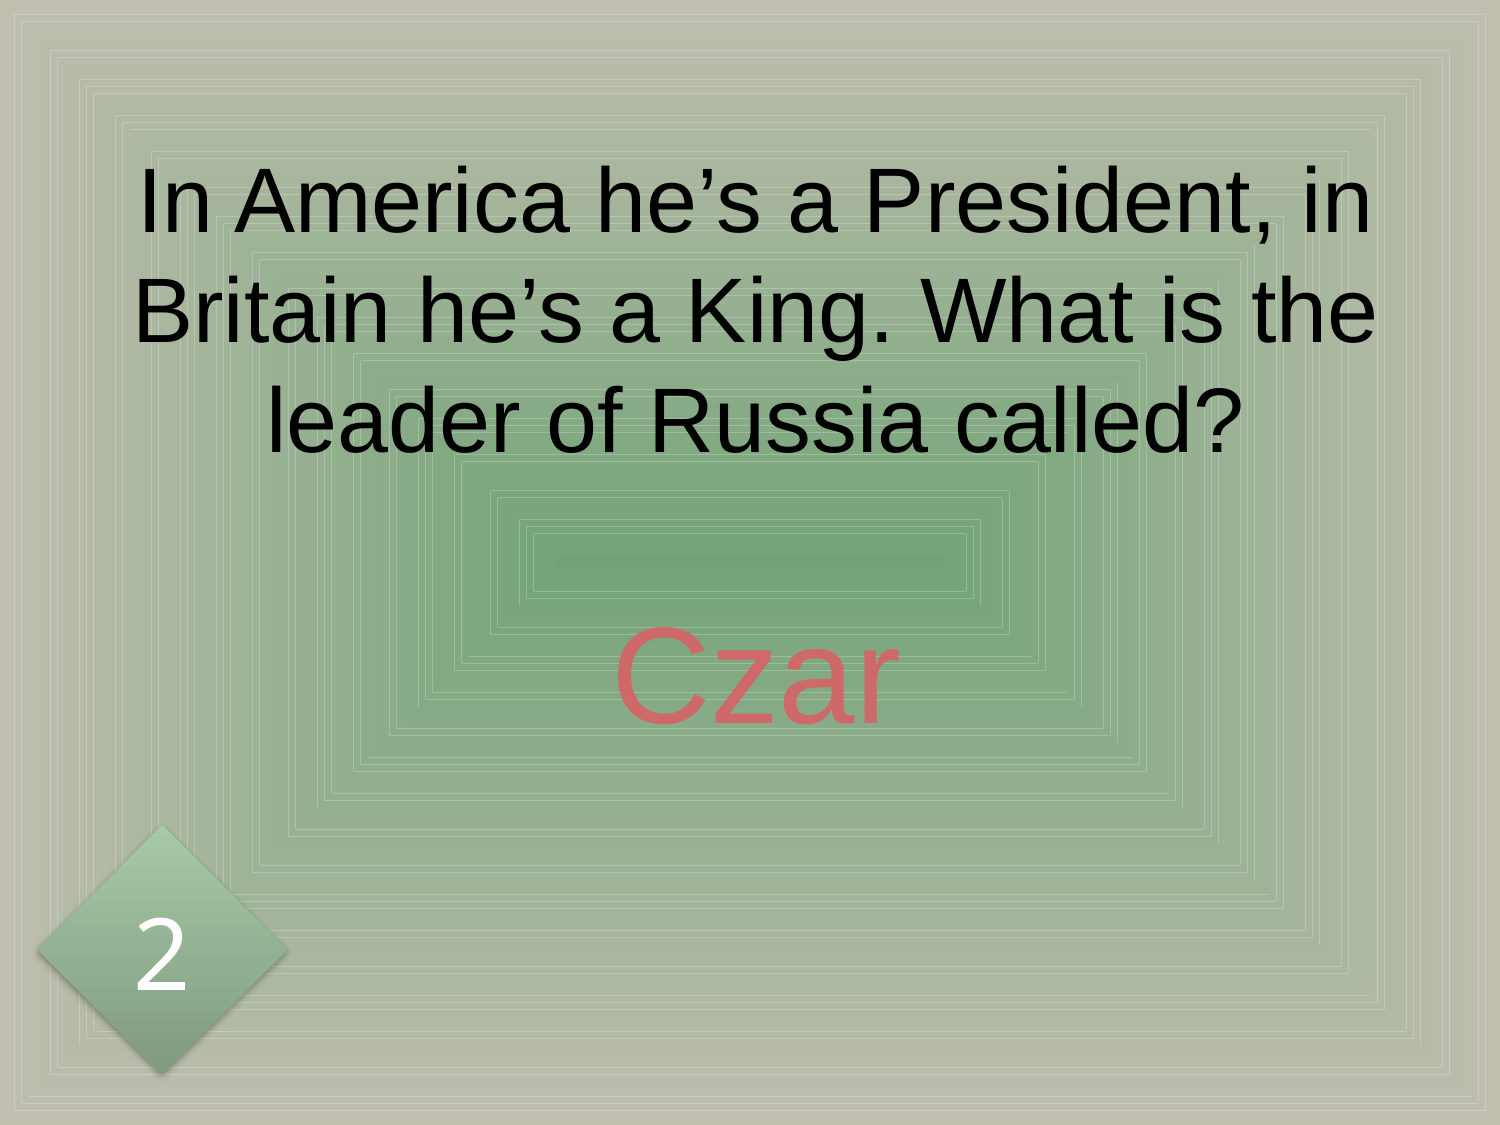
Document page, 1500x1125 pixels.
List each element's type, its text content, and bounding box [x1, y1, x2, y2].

title In America he’s a President, in Britain he’s a King. What is the leader of Russia called? [112, 137, 1401, 476]
text_box 2 [37, 838, 288, 1075]
text_box Czar [112, 500, 1400, 838]
